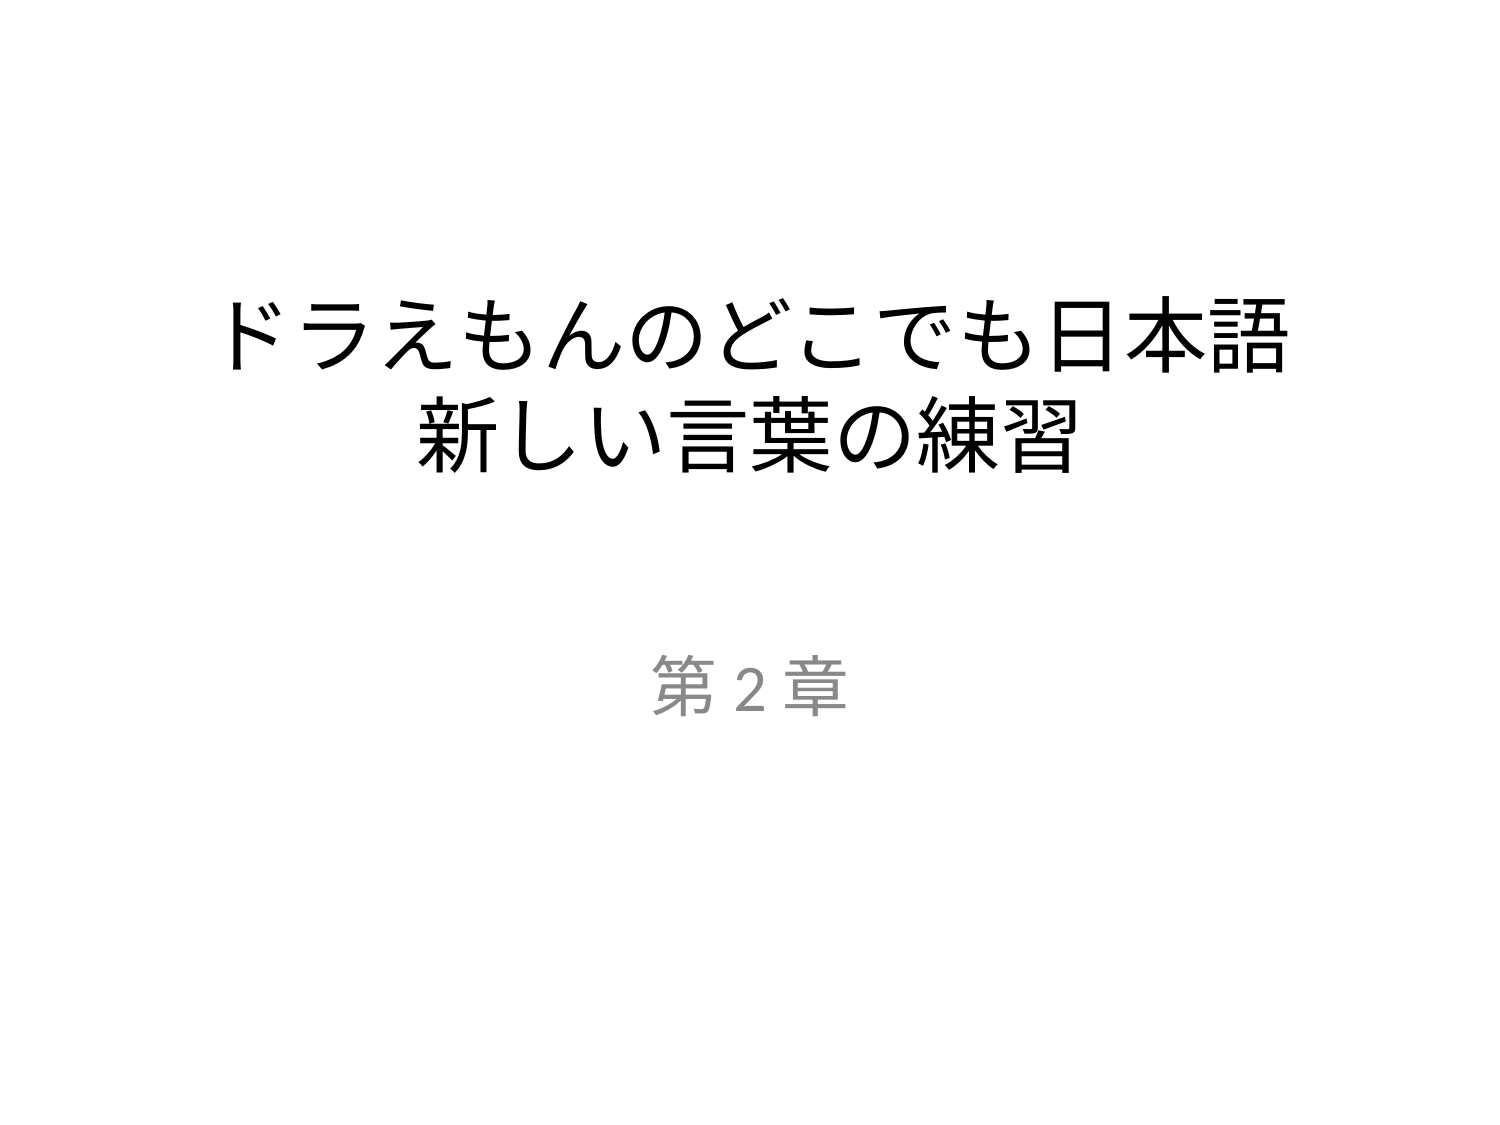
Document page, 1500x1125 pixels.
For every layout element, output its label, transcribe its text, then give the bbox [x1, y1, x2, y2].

subtitle 第2章 [224, 637, 1276, 926]
title ドラえもんのどこでも日本語 新しい言葉の練習 [112, 274, 1388, 591]
